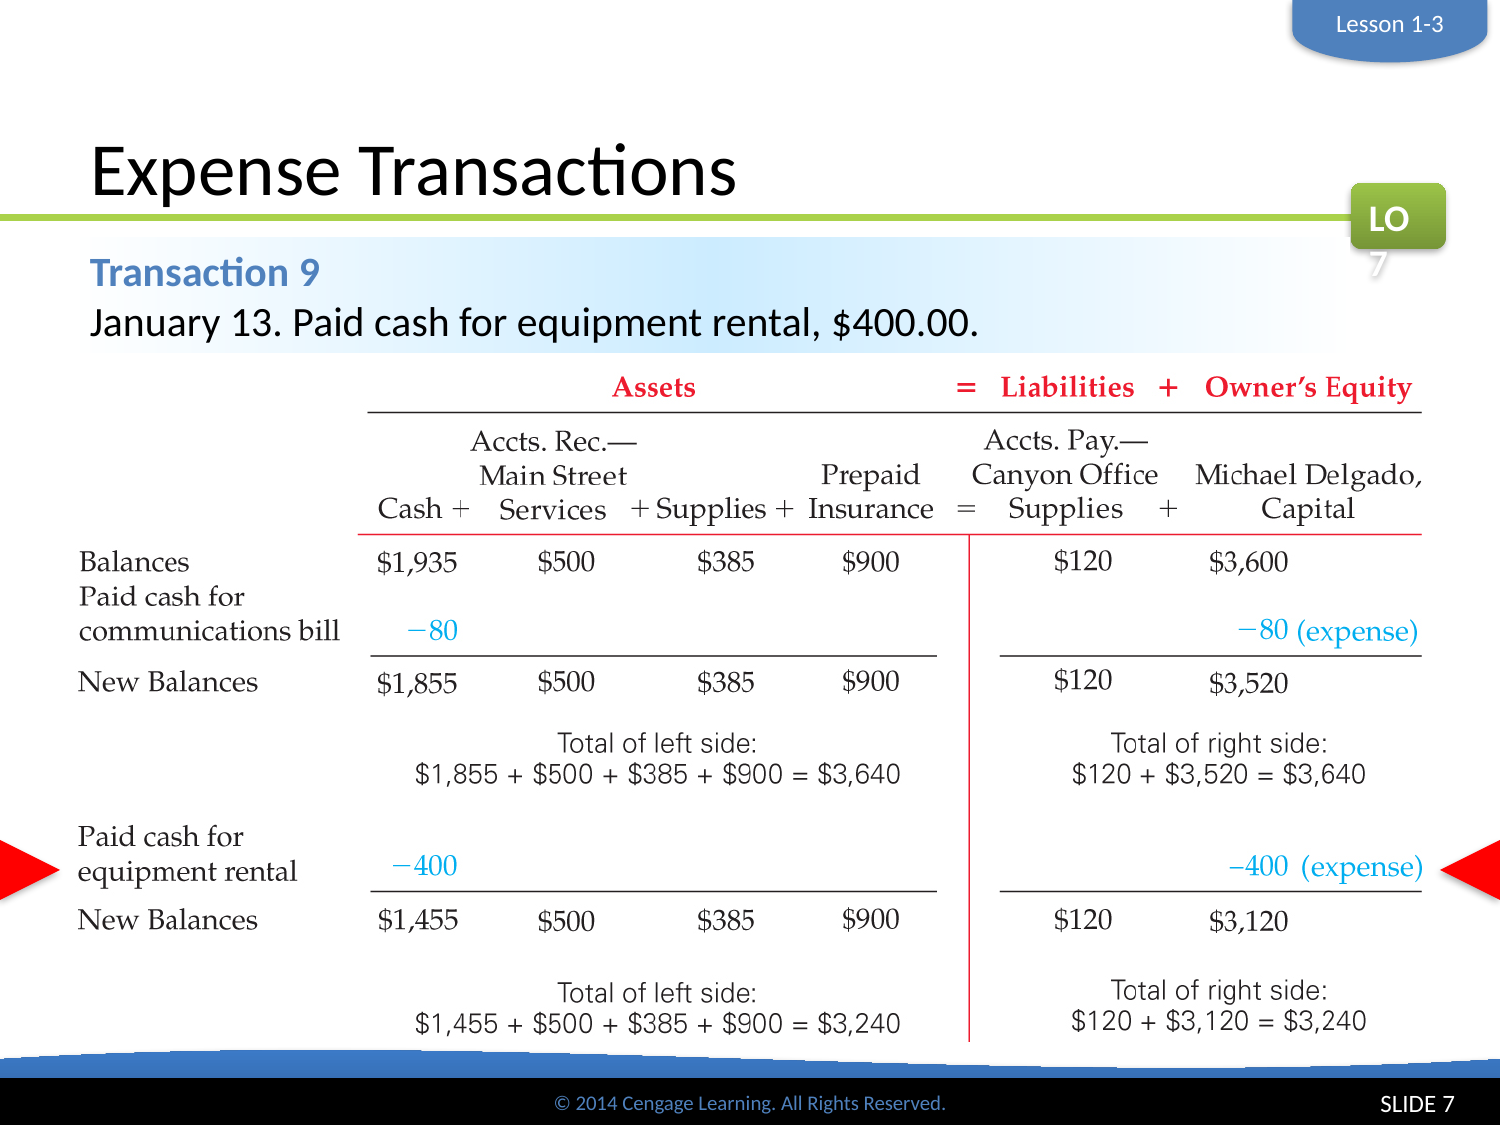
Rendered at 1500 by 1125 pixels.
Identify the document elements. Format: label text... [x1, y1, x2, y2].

slide_number SLIDE 7 [1170, 1080, 1470, 1125]
picture [74, 901, 1426, 1046]
text_box LO7 [1350, 183, 1446, 250]
text_box [1292, 0, 1488, 63]
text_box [0, 839, 1500, 901]
text_box Lesson 1-3 [1321, 0, 1459, 45]
title Expense Transactions [75, 29, 1350, 218]
text_box Transaction 9 January 13. Paid cash for equipment rental, $400.00. [74, 237, 1350, 353]
picture [74, 372, 1426, 839]
